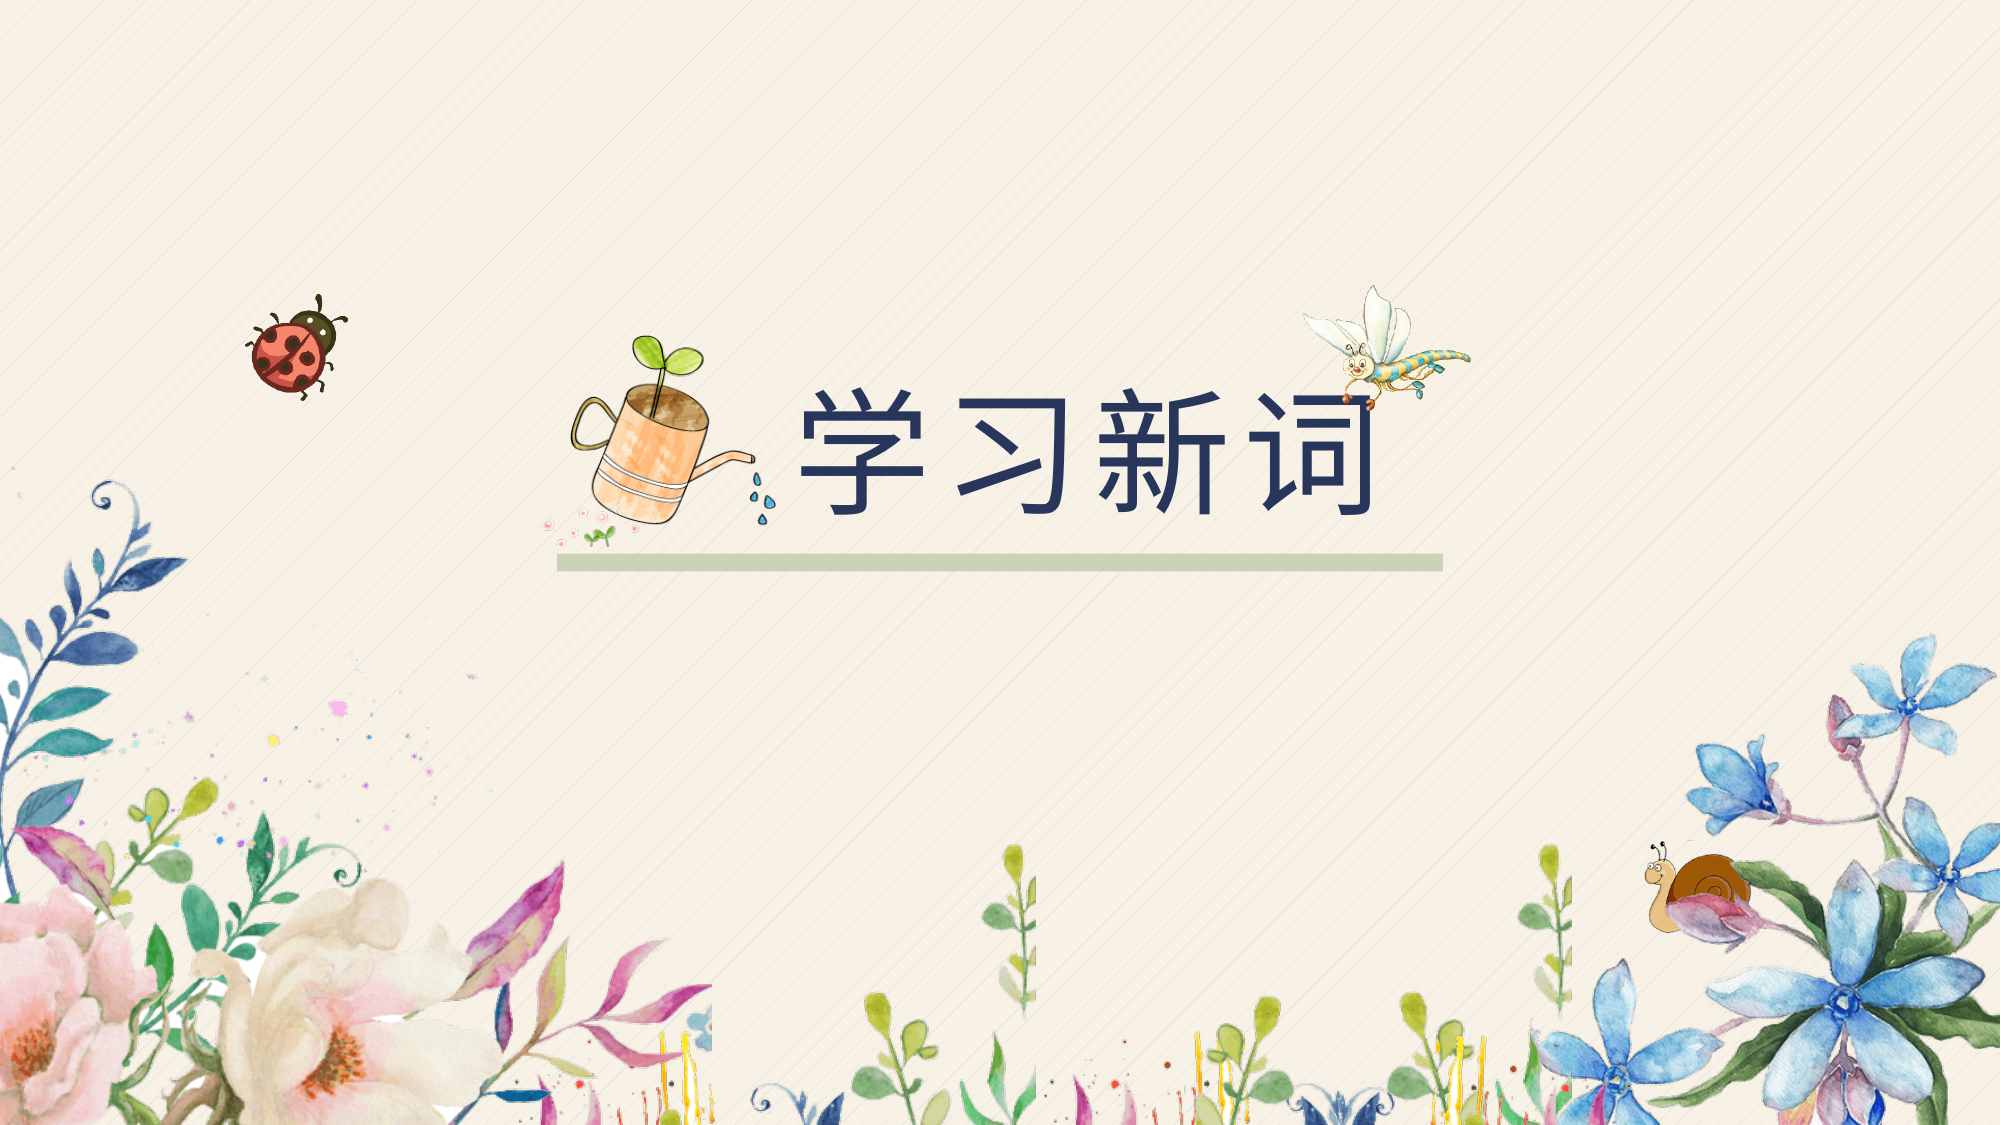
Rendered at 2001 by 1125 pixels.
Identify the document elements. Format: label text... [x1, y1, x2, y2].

picture [1302, 284, 1471, 411]
picture [0, 334, 2000, 1125]
text_box 学习新词 [776, 359, 1494, 540]
picture [245, 294, 348, 401]
text_box [786, 553, 1433, 572]
